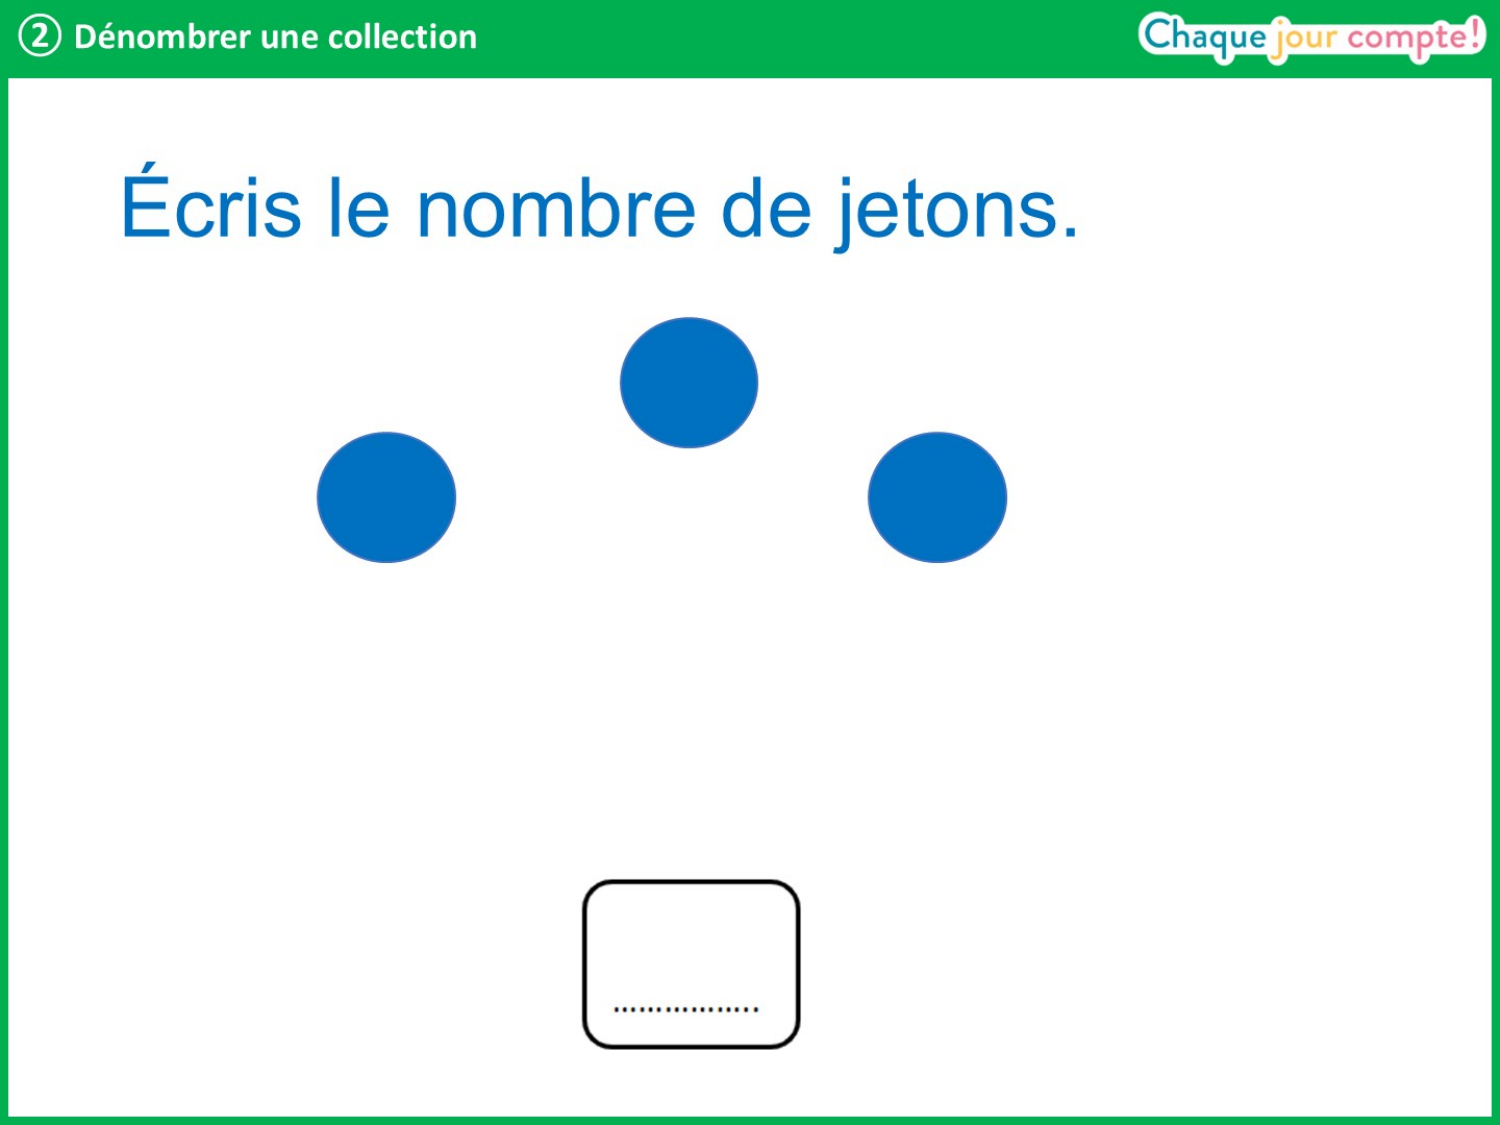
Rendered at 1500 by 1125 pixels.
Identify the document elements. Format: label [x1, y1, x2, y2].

list [0, 0, 1500, 1125]
